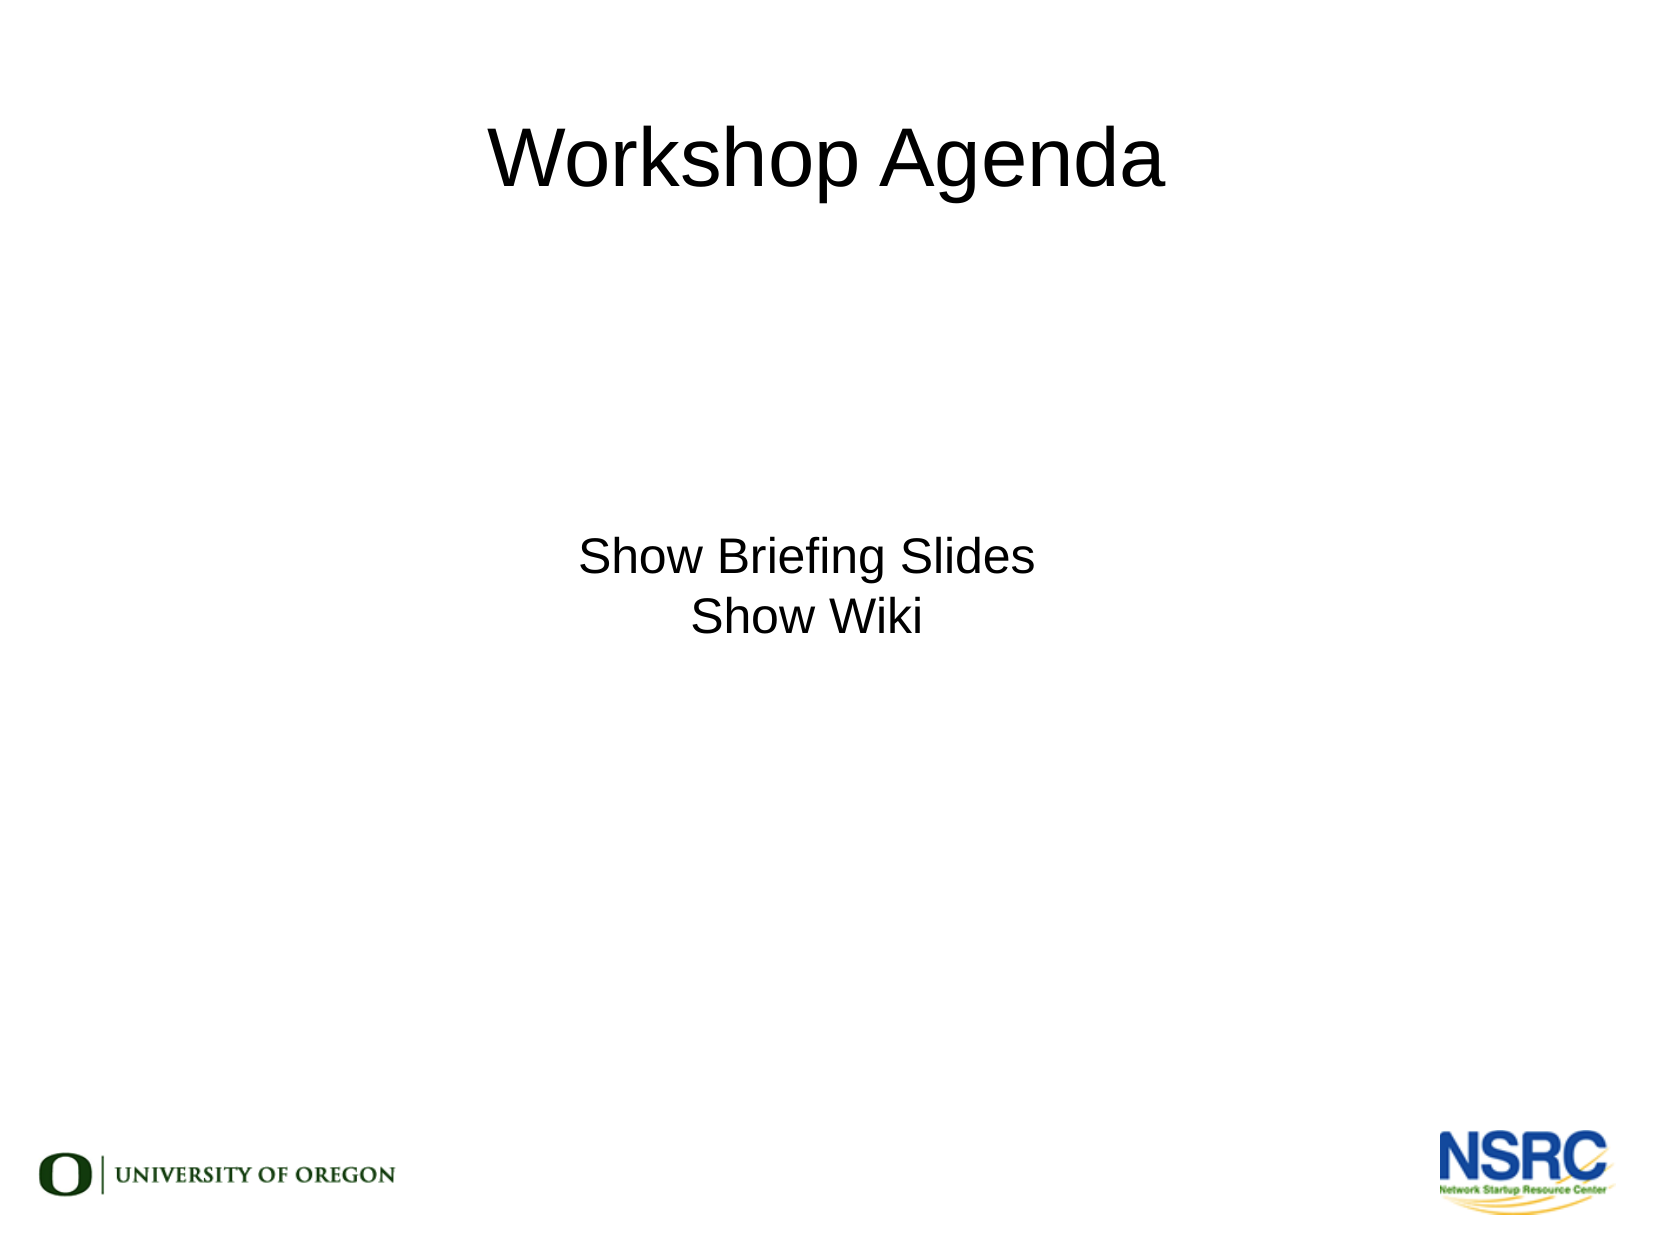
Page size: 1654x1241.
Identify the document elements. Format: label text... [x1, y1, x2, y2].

text_box Show Briefing Slides Show Wiki [562, 515, 1052, 651]
picture [37, 1151, 397, 1198]
picture [1440, 1130, 1616, 1215]
text_box Workshop Agenda [82, 49, 1571, 257]
